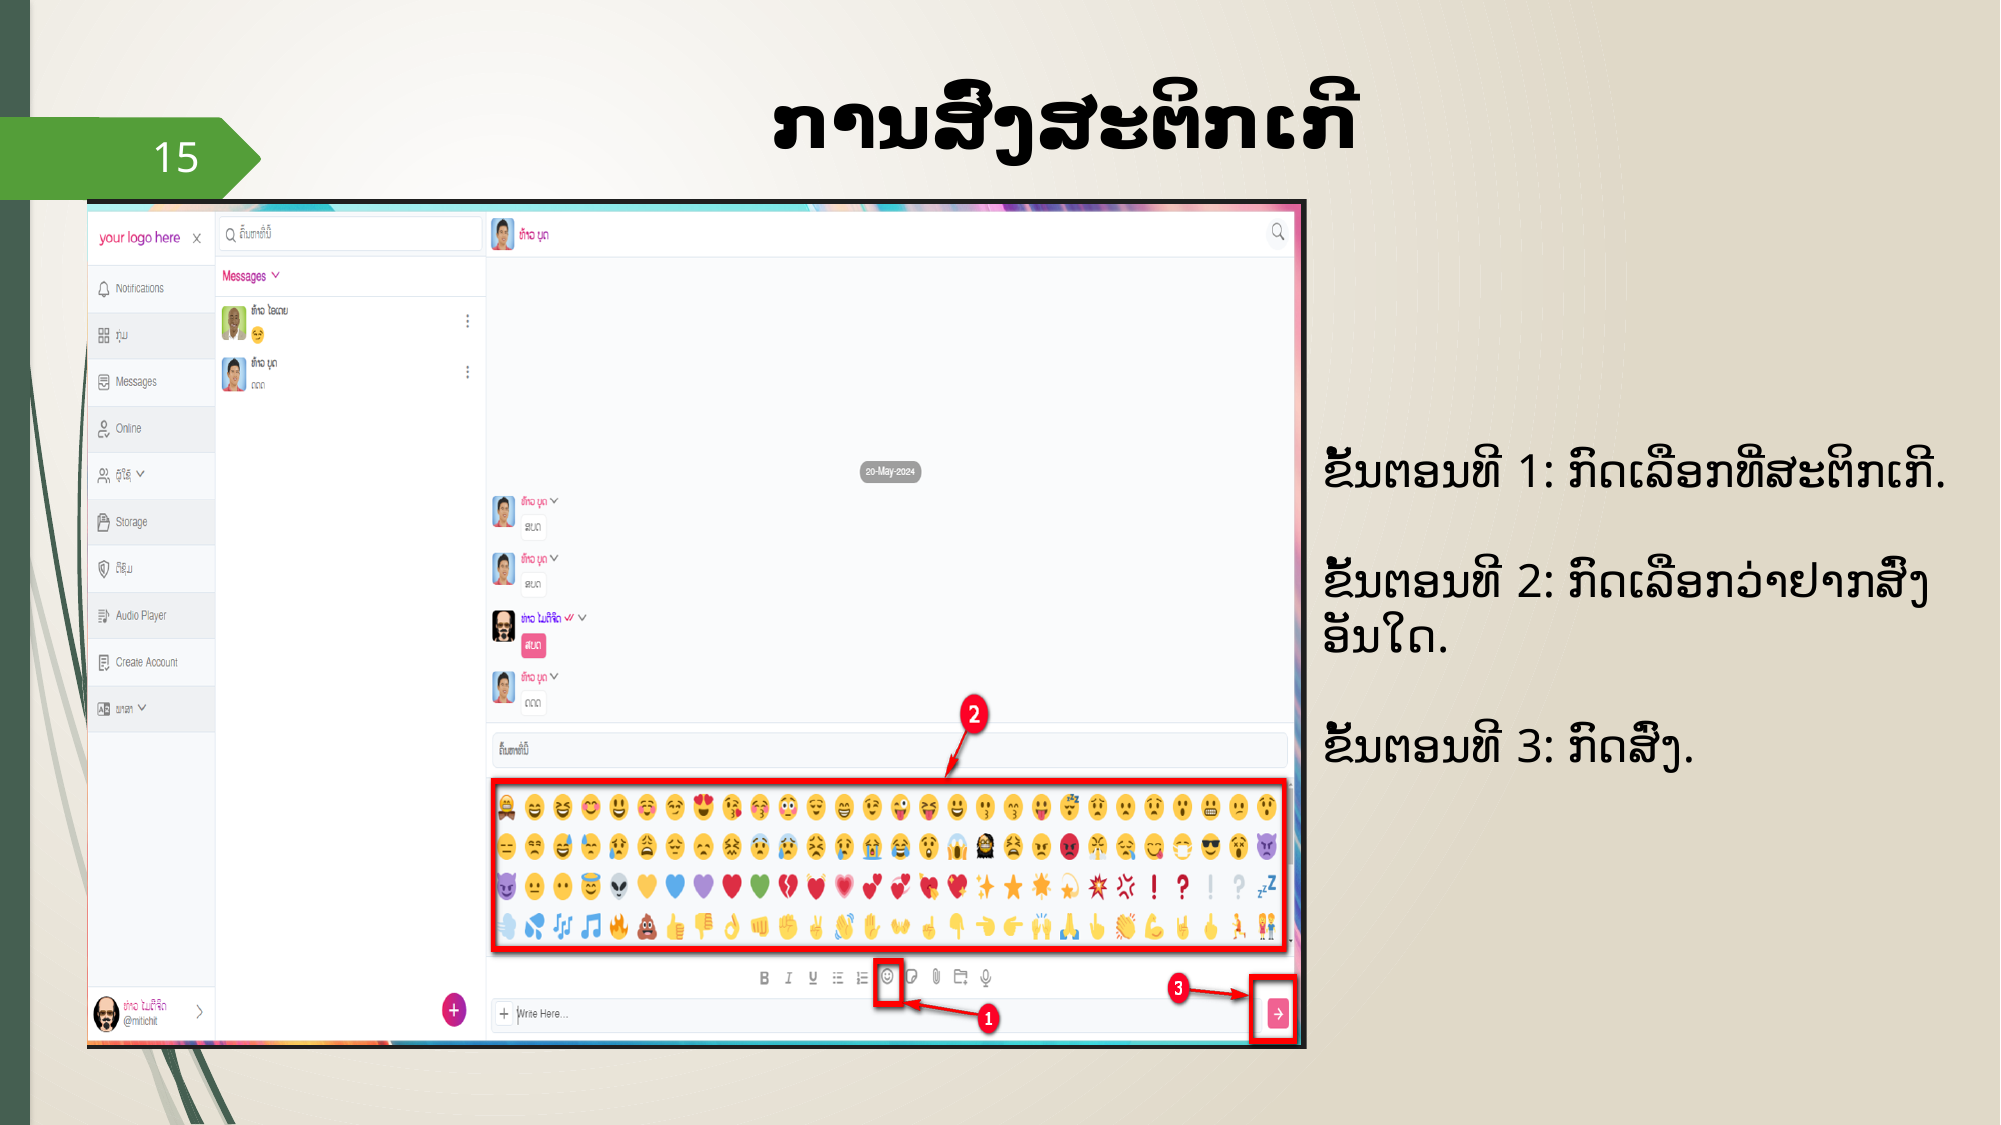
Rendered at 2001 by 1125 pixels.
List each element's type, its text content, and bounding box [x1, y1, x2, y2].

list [86, 198, 1307, 1049]
text_box ການສົ່ງສະຕິກເກີ [757, 65, 1488, 171]
text_box ຂັ້ນຕອນທີ 1: ກົດເລືອກທີ່ສະຕິກເກີ. ຂັ້ນຕອນທີ 2: ກົດເລືອກວ່າຢາກສົ່ງອັນໃດ. ຂັ້ນຕອນທີ 3: ກົດສົ່ງ. [1310, 379, 2000, 779]
slide_number 15 [87, 129, 216, 190]
